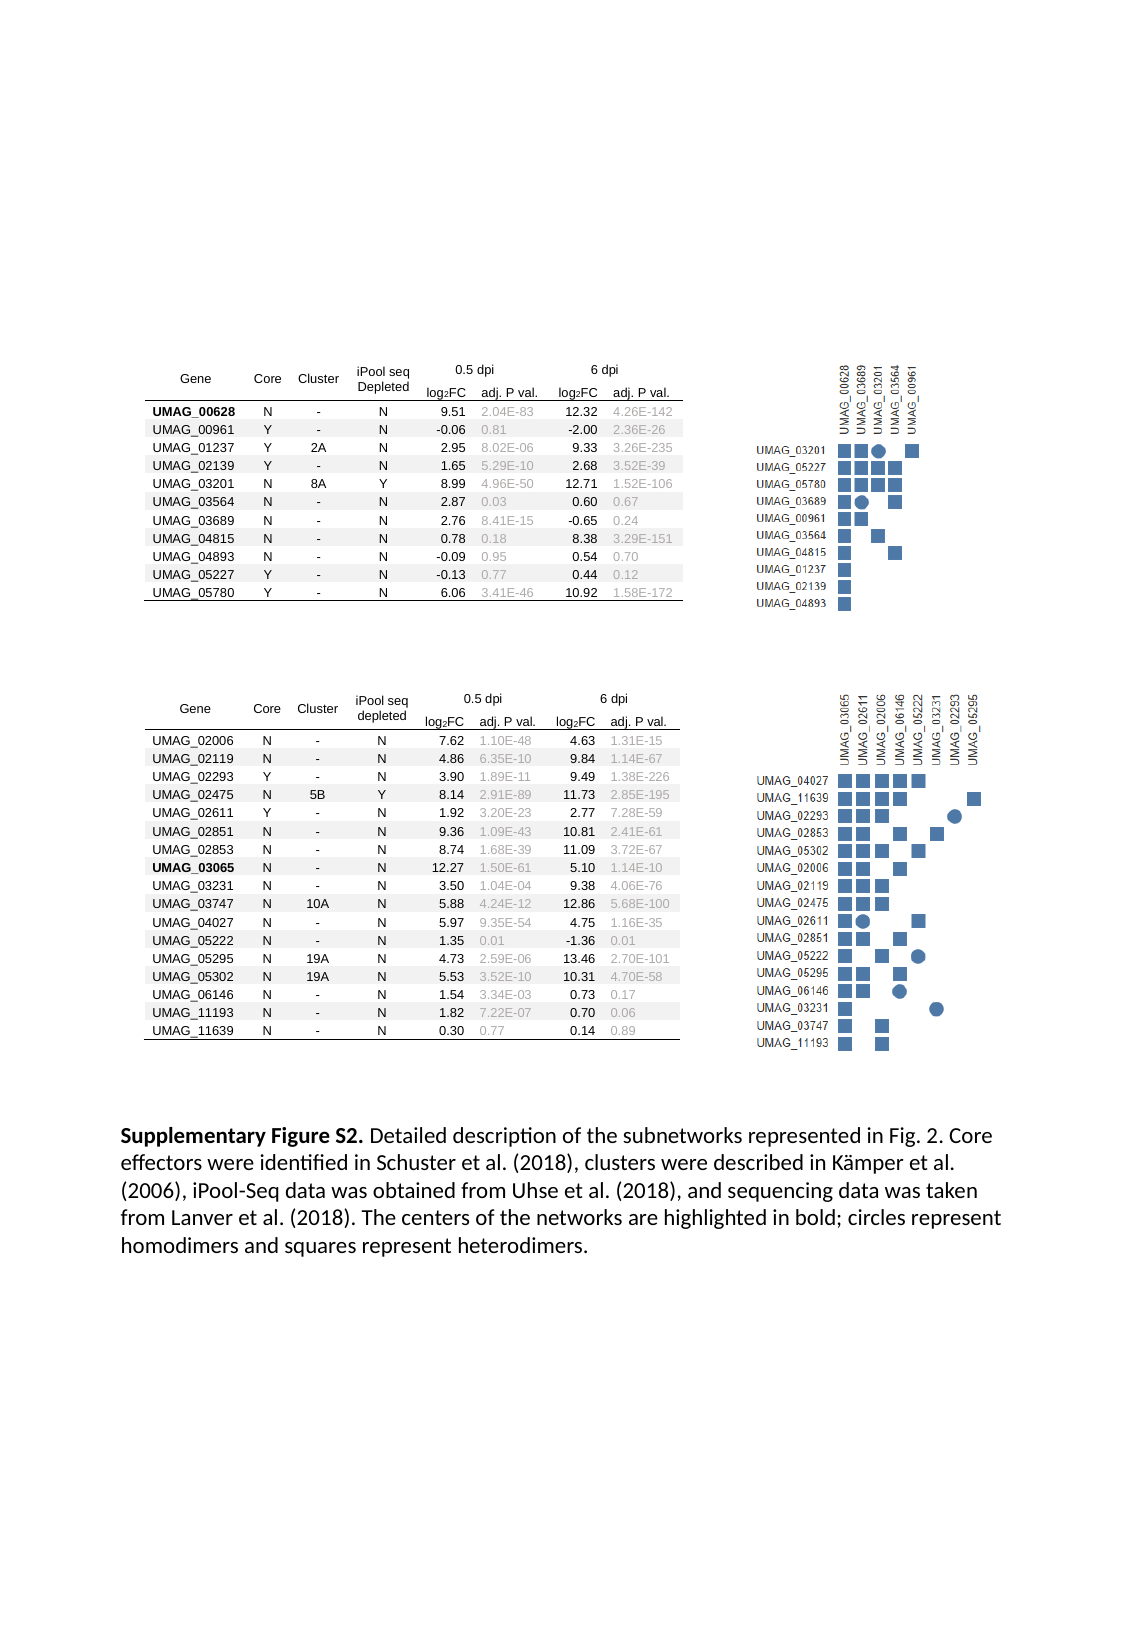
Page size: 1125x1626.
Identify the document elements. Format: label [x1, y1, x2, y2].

text_box [105, 357, 1020, 1268]
